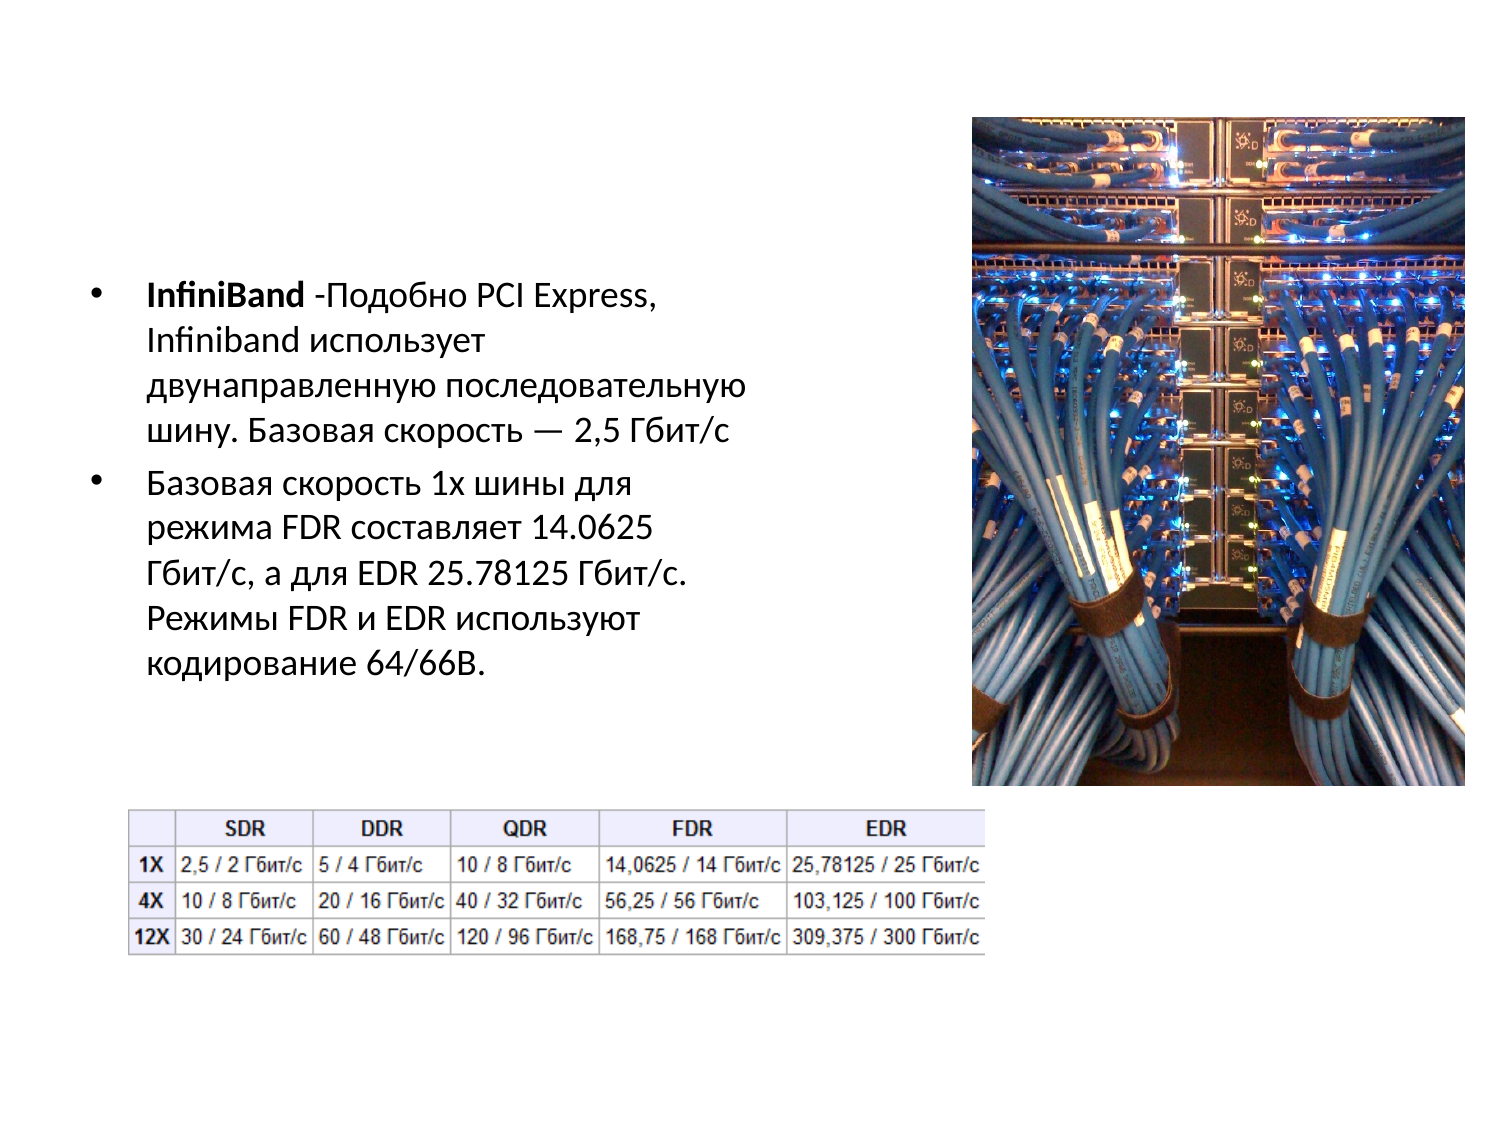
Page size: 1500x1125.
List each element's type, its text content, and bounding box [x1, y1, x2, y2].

picture [972, 116, 1465, 786]
list InfiniBand -Подобно PCI Express, Infiniband использует двунаправленную последовательную шину. Базовая скорость — 2,5 Гбит/с Базовая скорость 1х шины для режима FDR составляет 14.0625 Гбит/с, а для EDR 25.78125 Гбит/с. Режимы FDR и EDR используют кодирование 64/66B. [75, 262, 1425, 1005]
picture [128, 808, 985, 957]
